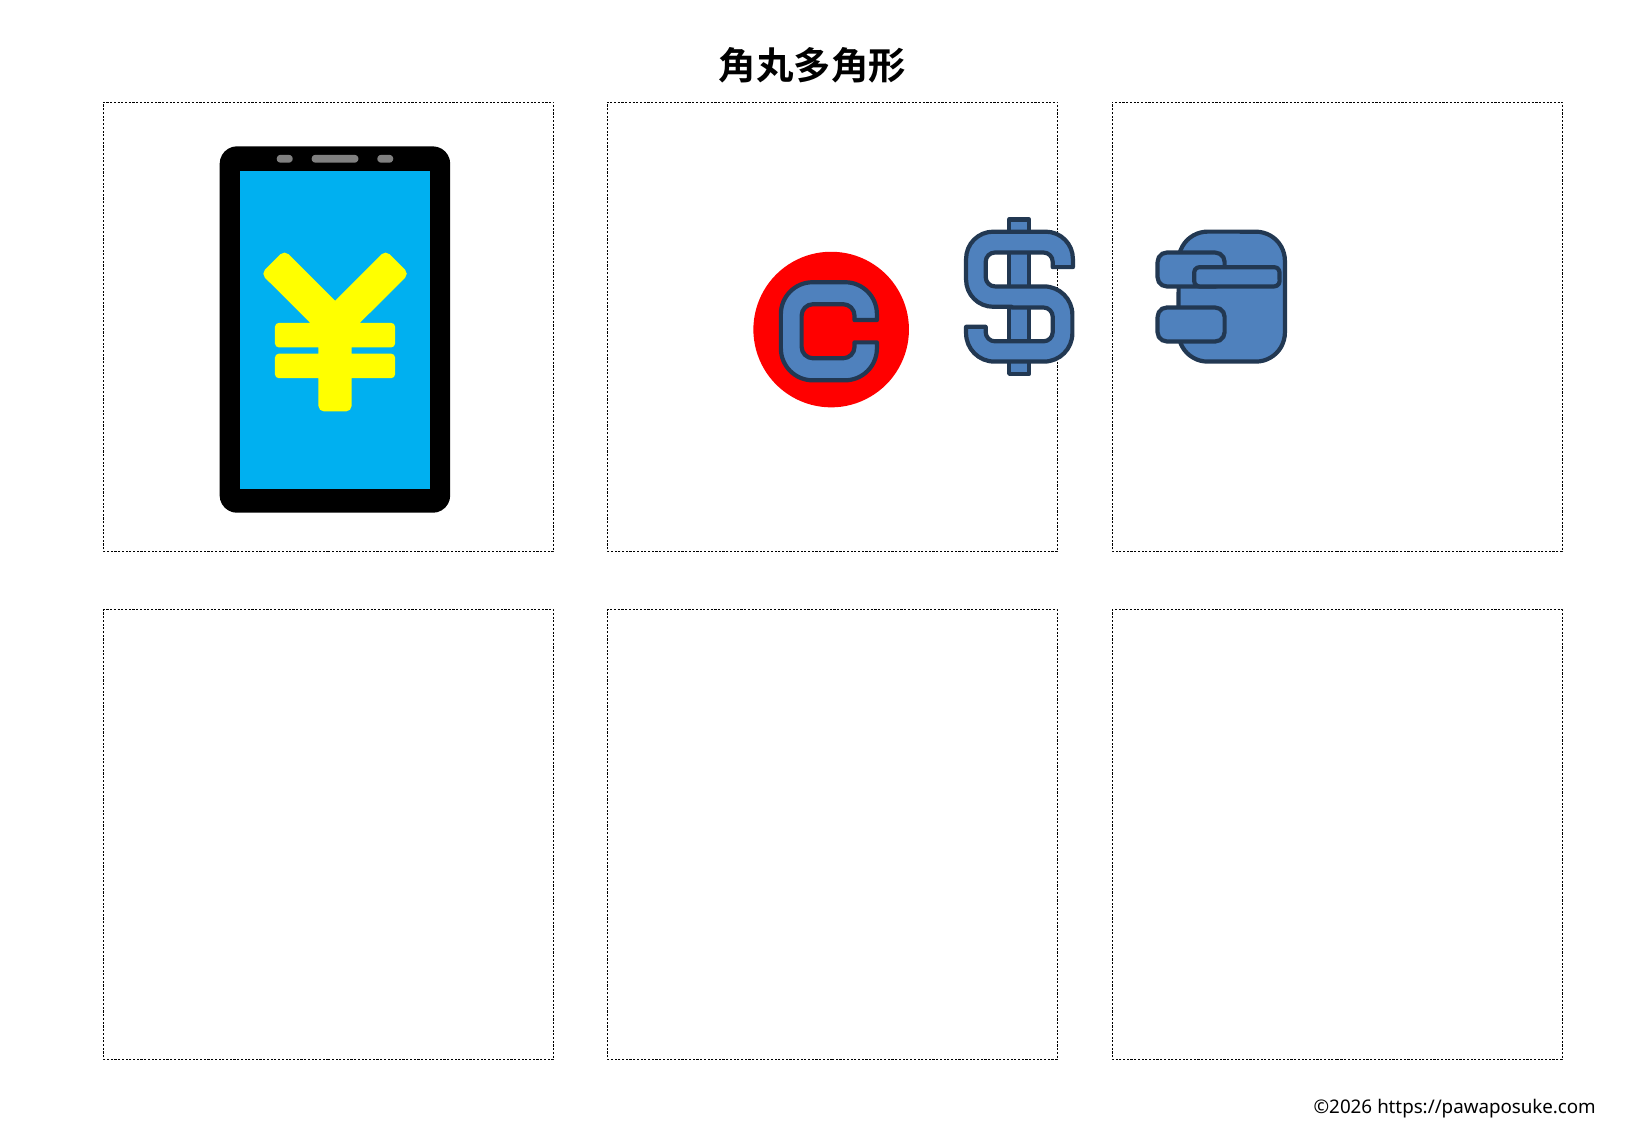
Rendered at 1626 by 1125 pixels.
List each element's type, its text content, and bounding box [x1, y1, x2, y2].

text_box [751, 249, 912, 410]
text_box [1007, 255, 1031, 284]
text_box 角丸多角形 [703, 34, 922, 95]
text_box [1155, 250, 1227, 289]
text_box [1176, 229, 1288, 364]
text_box [963, 229, 1076, 364]
text_box [1155, 305, 1227, 344]
text_box [1007, 364, 1031, 376]
text_box [1192, 265, 1282, 289]
text_box [1007, 217, 1031, 229]
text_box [221, 148, 449, 511]
text_box [1007, 309, 1031, 339]
text_box [778, 280, 880, 383]
